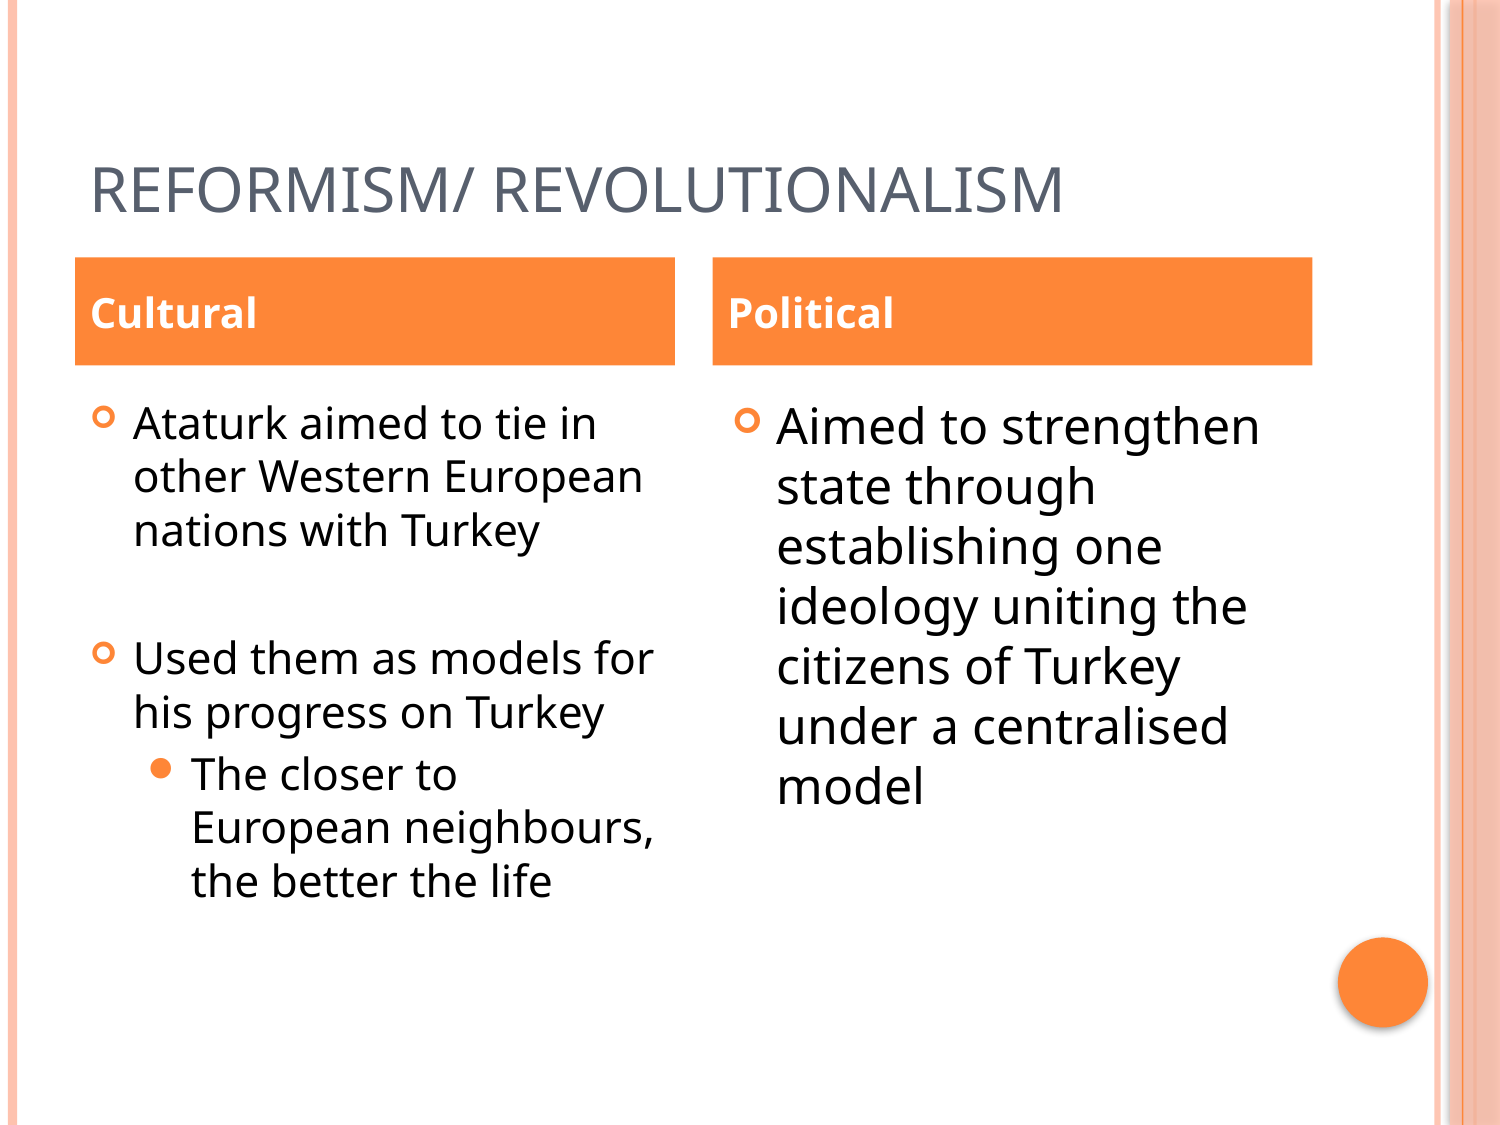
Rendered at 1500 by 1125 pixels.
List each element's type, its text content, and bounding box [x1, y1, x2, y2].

list Political [712, 257, 1313, 366]
list Cultural [75, 257, 675, 366]
list Aimed to strengthen state through establishing one ideology uniting the citizens of Turkey under a centralised model [717, 387, 1318, 1025]
list Ataturk aimed to tie in other Western European nations with Turkey Used them as models for his progress on Turkey The closer to European neighbours, the better the life [75, 387, 675, 1025]
title Reformism/ revolutionalism [75, 44, 1313, 233]
